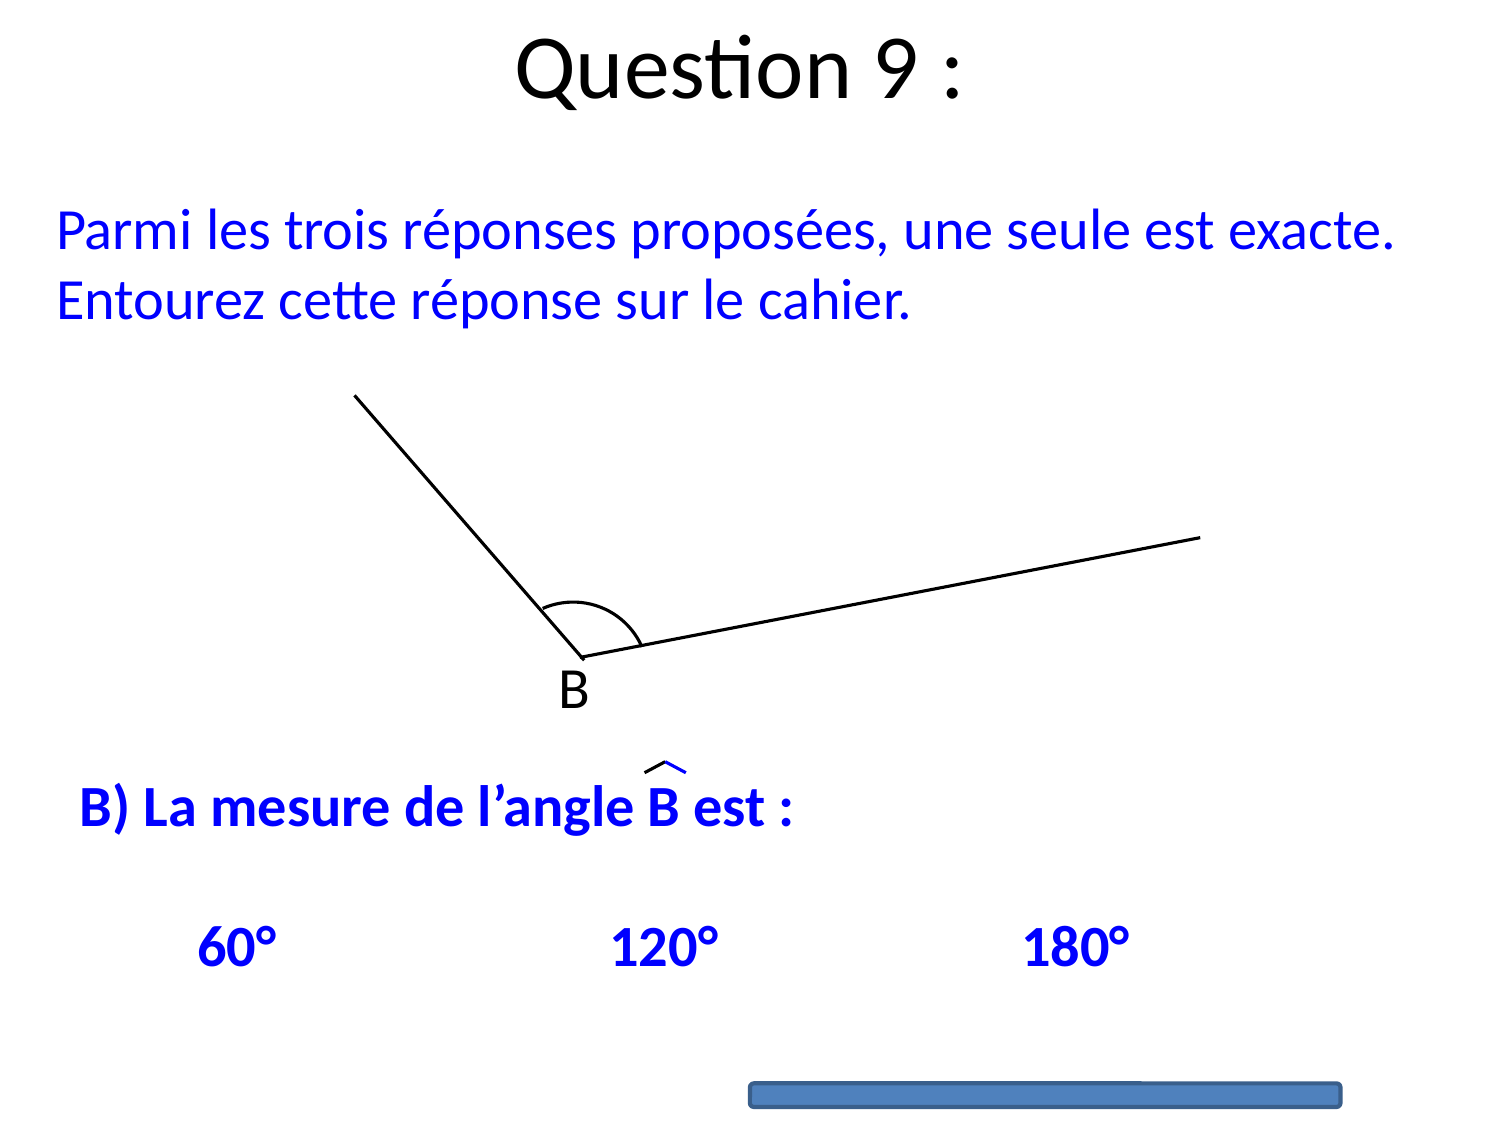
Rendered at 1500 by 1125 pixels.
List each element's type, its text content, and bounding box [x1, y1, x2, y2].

text_box Question 9 : [64, 0, 1415, 113]
text_box Parmi les trois réponses proposées, une seule est exacte. Entourez cette réponse sur le cahier. [41, 113, 1447, 339]
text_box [644, 761, 687, 773]
text_box [747, 1081, 1343, 1110]
text_box B) La mesure de l’angle B est : 60° 120° 180° [64, 760, 1317, 986]
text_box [384, 315, 1189, 710]
